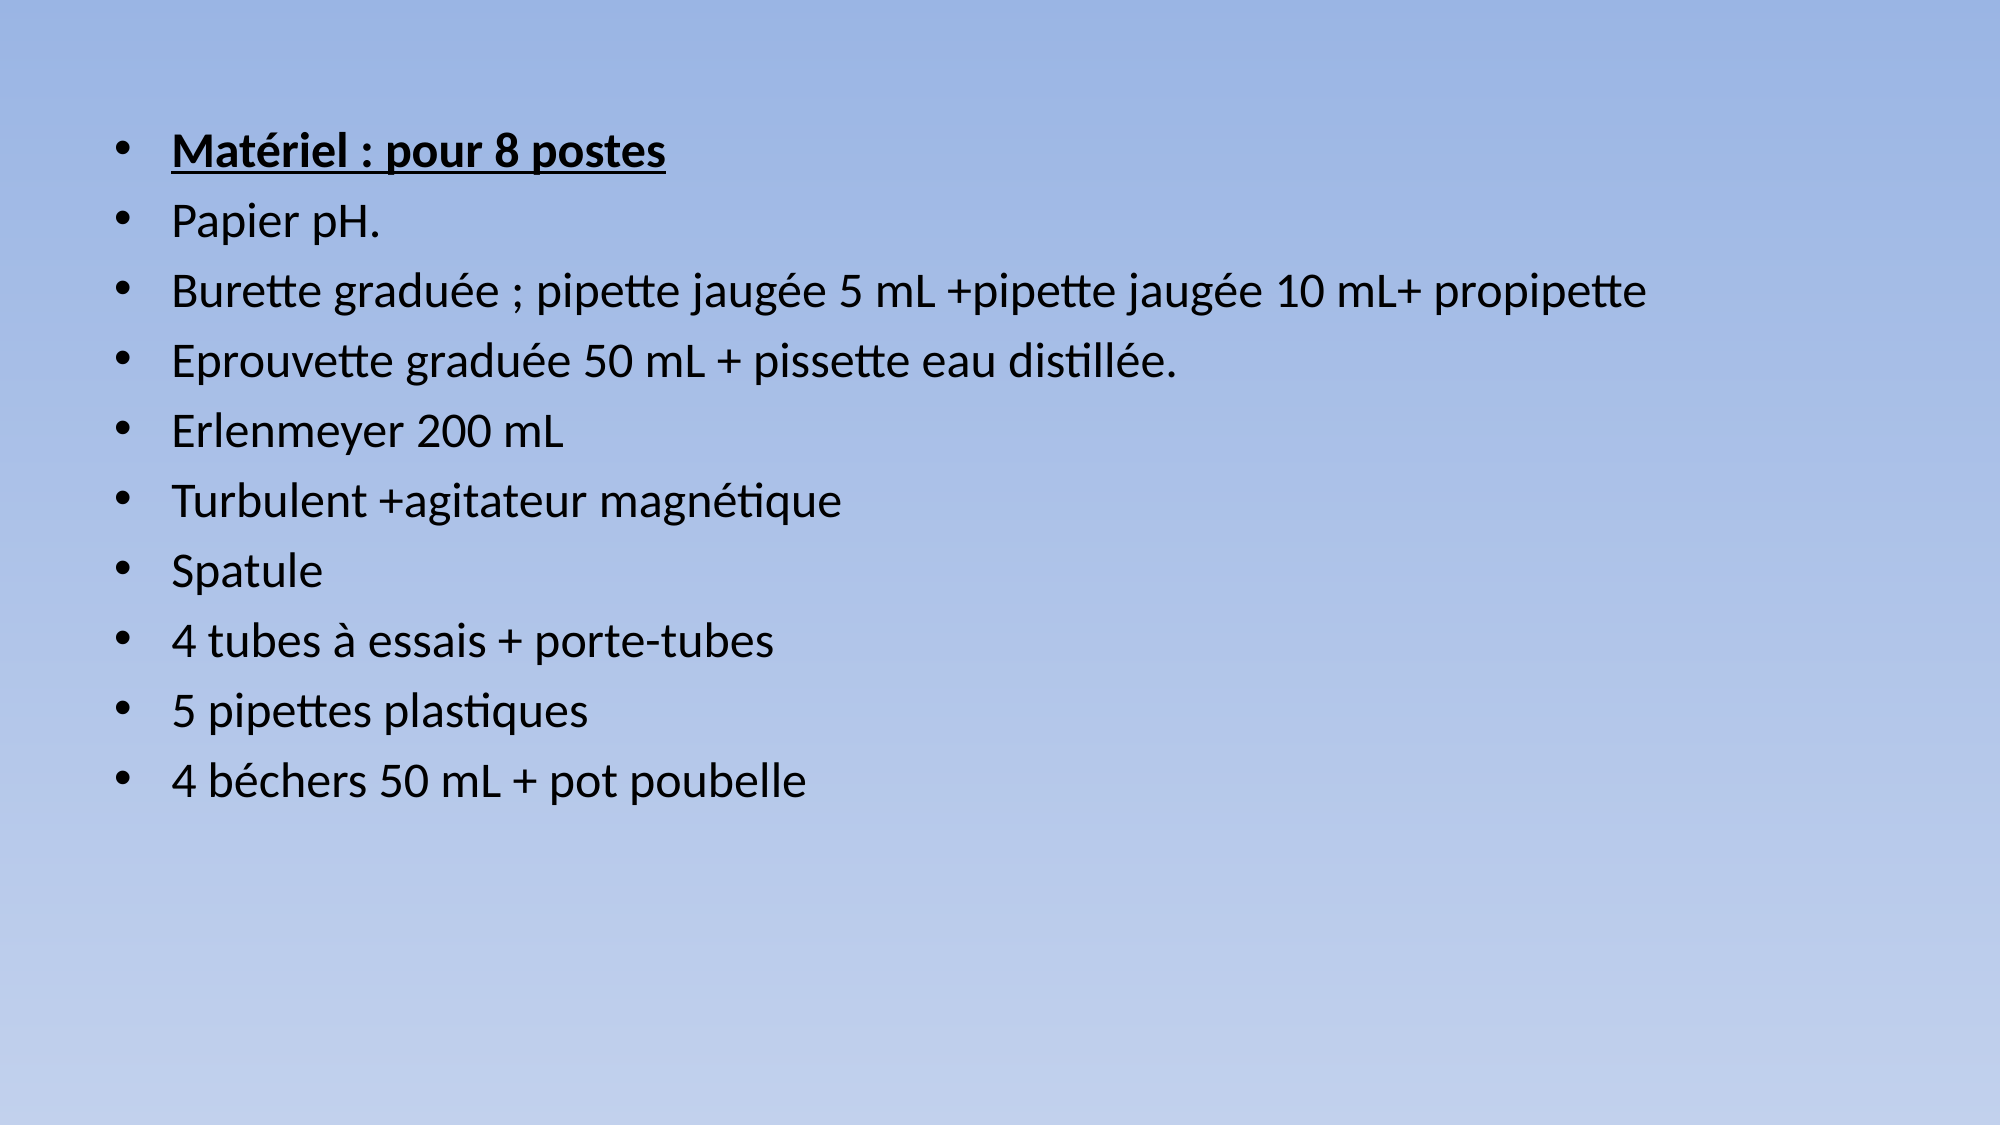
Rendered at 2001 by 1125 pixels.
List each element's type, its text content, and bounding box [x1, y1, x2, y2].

list Matériel : pour 8 postes Papier pH. Burette graduée ; pipette jaugée 5 mL +pipette jaugée 10 mL+ propipette Eprouvette graduée 50 mL + pissette eau distillée. Erlenmeyer 200 mL Turbulent +agitateur magnétique Spatule 4 tubes à essais + porte-tubes 5 pipettes plastiques 4 béchers 50 mL + pot poubelle [99, 109, 1900, 909]
